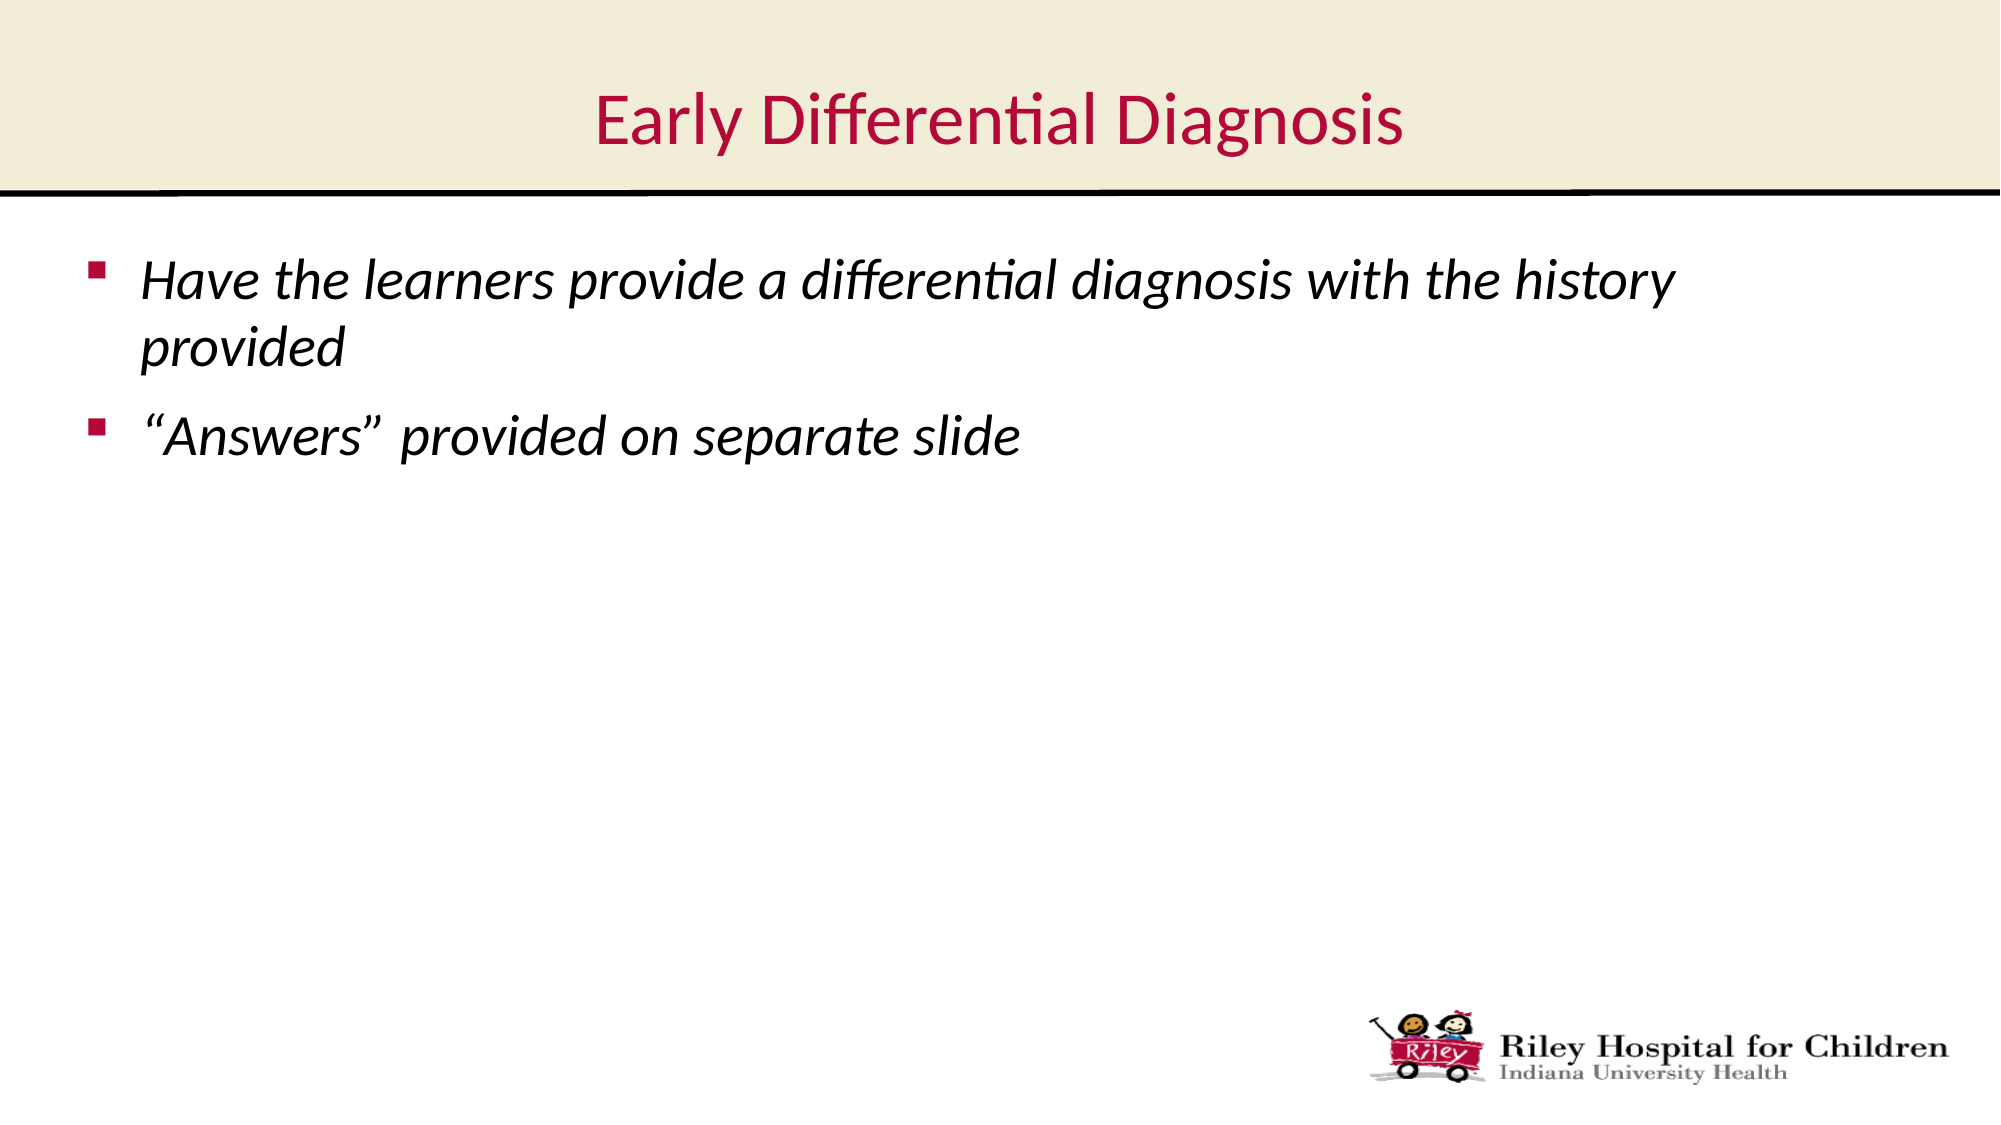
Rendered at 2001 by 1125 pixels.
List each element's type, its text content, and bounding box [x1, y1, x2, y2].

title Early Differential Diagnosis [0, 0, 2000, 168]
list Have the learners provide a differential diagnosis with the history provided “Answers” provided on separate slide [68, 239, 1869, 982]
picture [1346, 999, 1972, 1093]
